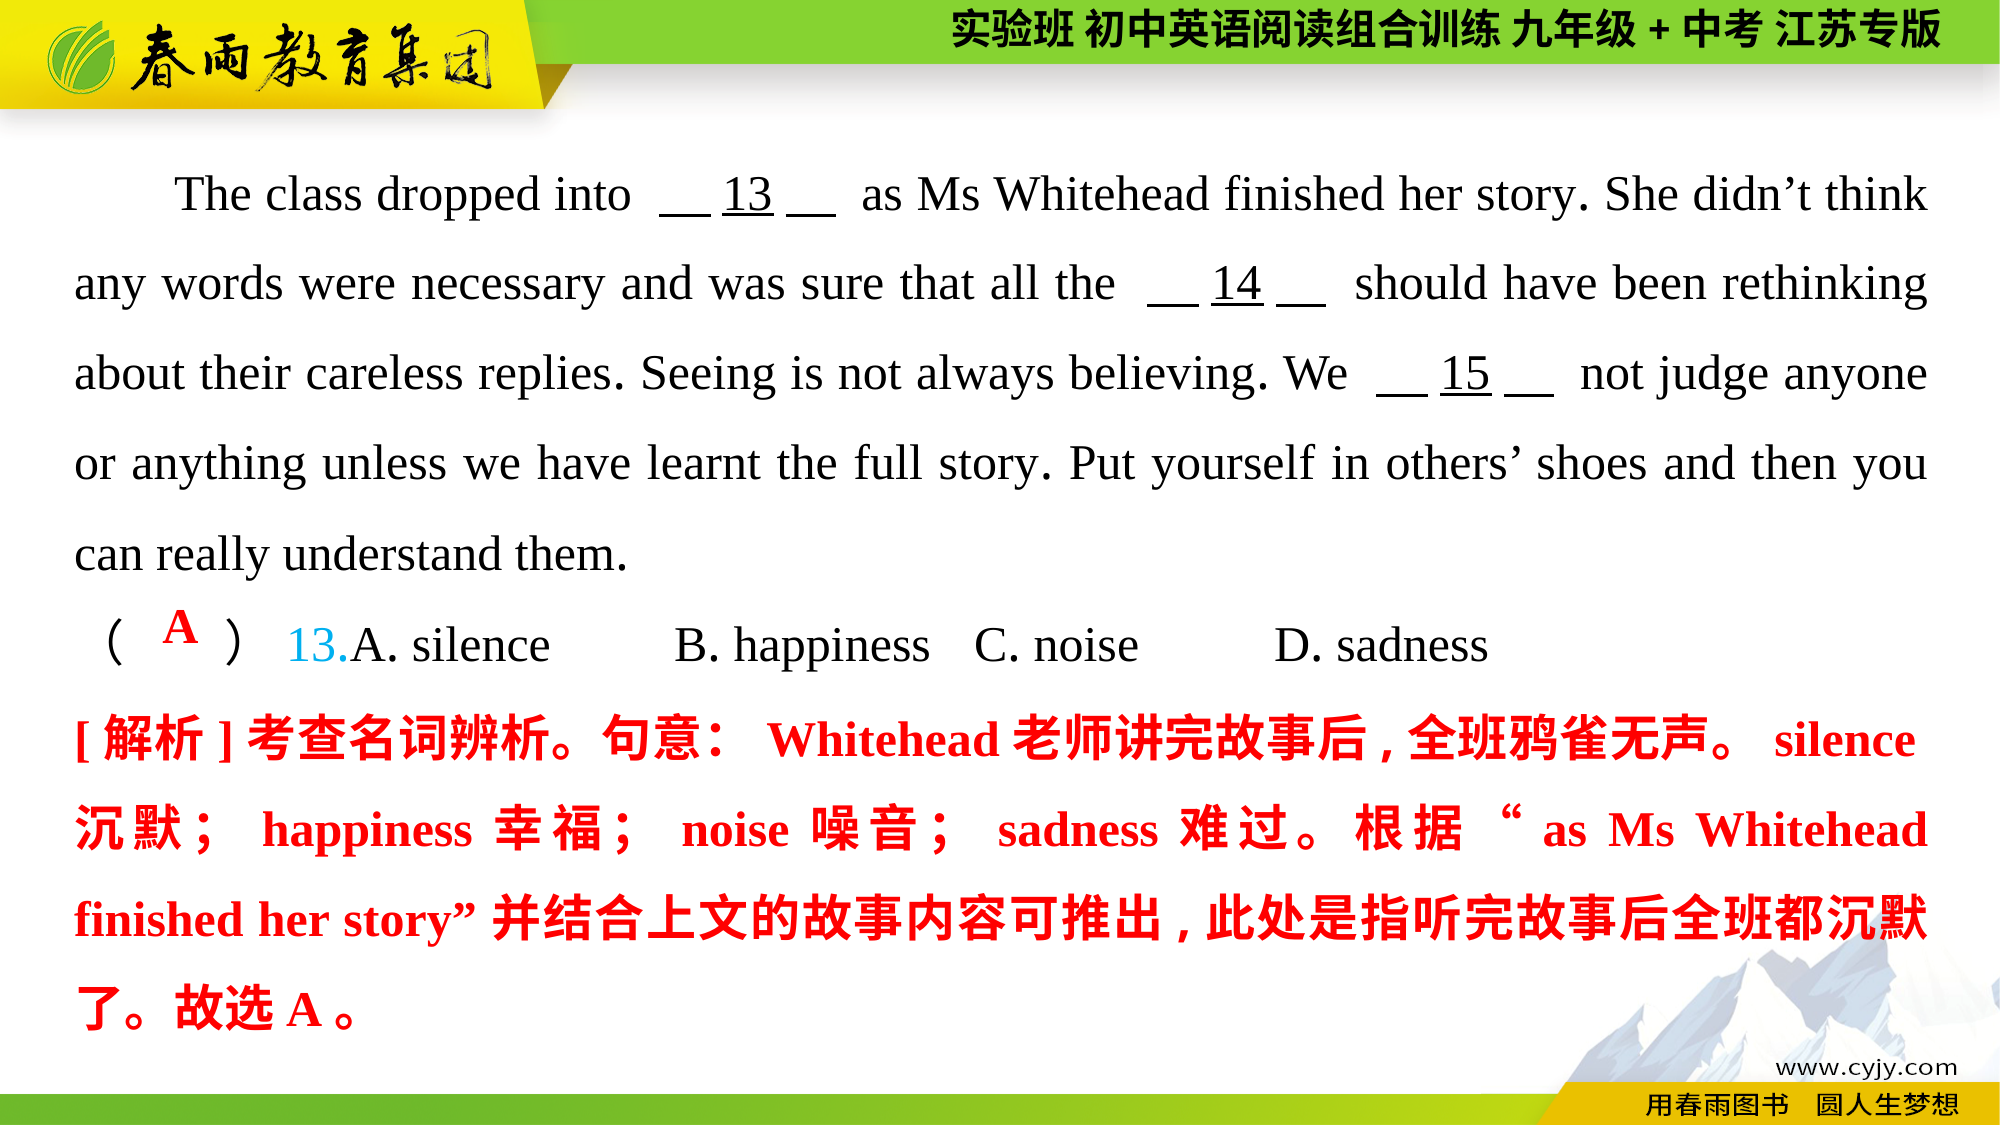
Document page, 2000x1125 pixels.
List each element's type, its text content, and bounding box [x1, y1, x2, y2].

text_box （ ）13.A. silence B. happiness C. noise D. sadness [59, 574, 1944, 668]
text_box [解析]考查名词辨析。句意：Whitehead老师讲完故事后,全班鸦雀无声。silence沉默；happiness幸福；noise噪音；sadness难过。根据“as Ms Whitehead finished her story”并结合上文的故事内容可推出,此处是指听完故事后全班都沉默了。故选A。 [59, 668, 1944, 1044]
picture [0, 0, 2000, 1125]
text_box A [134, 586, 213, 661]
list The class dropped into 13 as Ms Whitehead finished her story. She didn’t think any words were necessary and was sure that all the 14 should have been rethinking about their careless replies. Seeing is not always believing. We 15 not judge anyone or anything unless we have learnt the full story. Put yourself in others’ shoes and then you can really understand them. [59, 122, 1944, 574]
